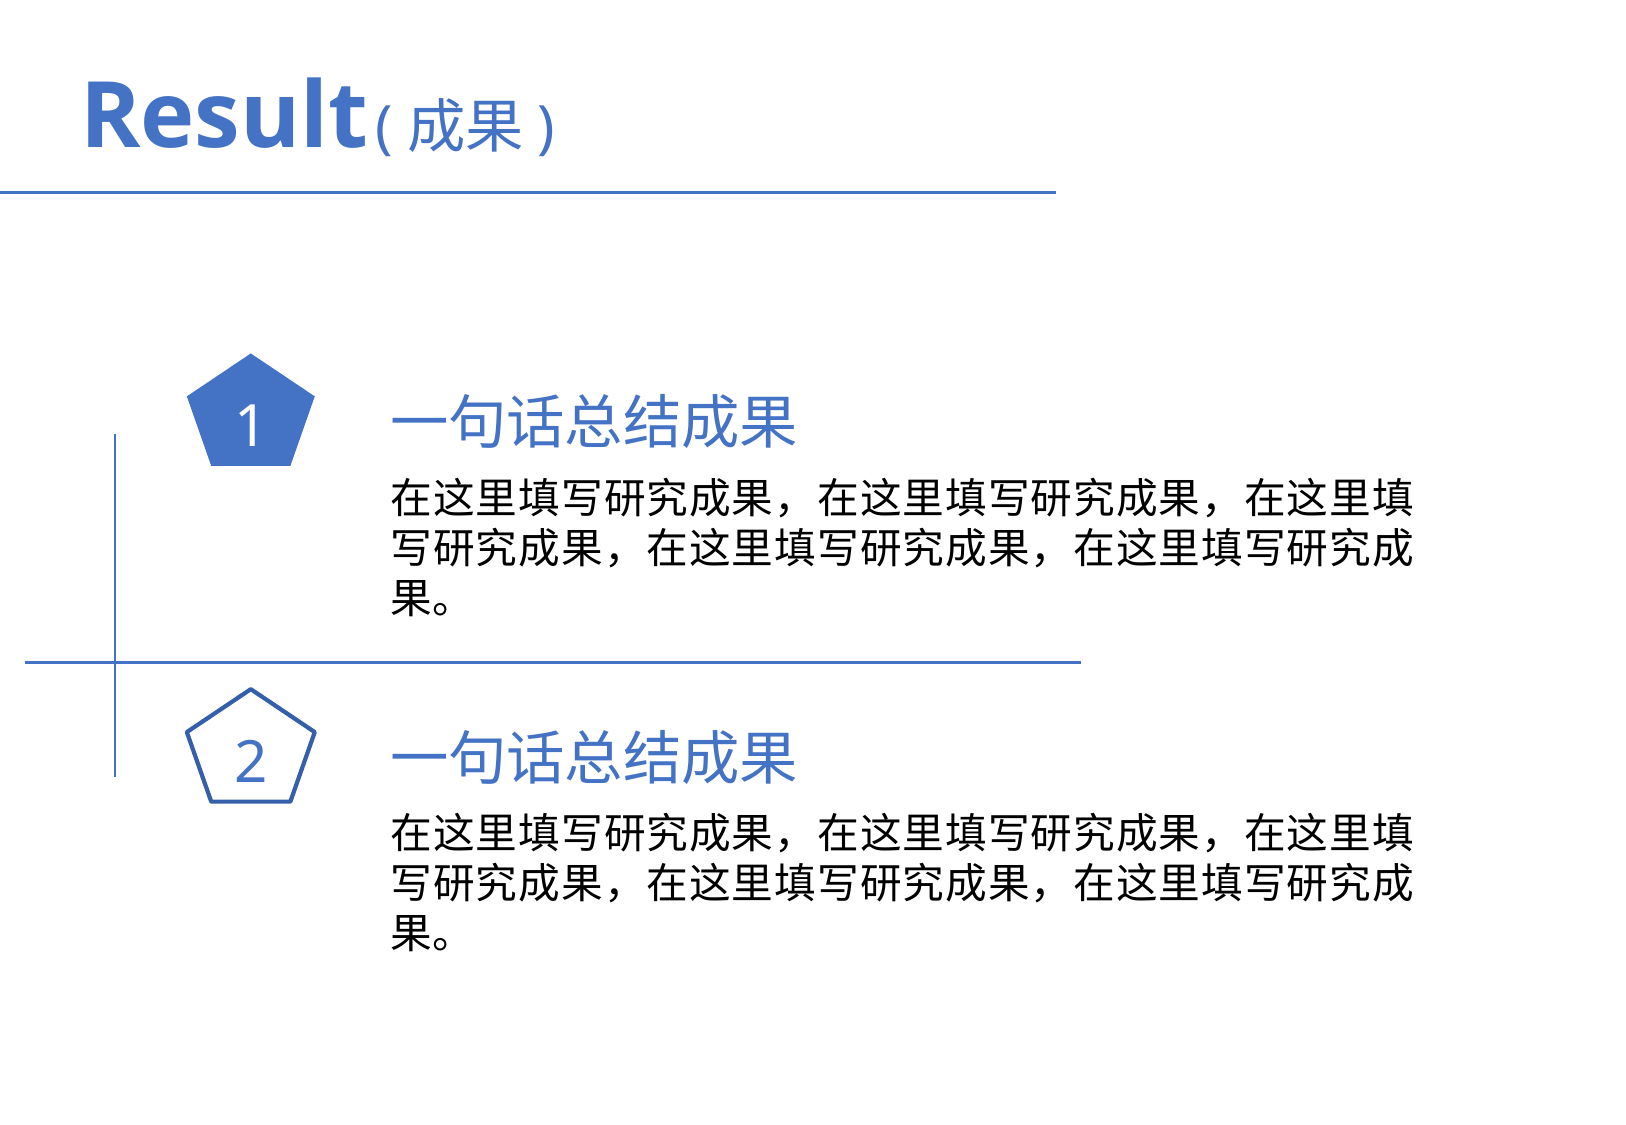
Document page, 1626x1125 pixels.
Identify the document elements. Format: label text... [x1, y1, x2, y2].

text_box 在这里填写研究成果，在这里填写研究成果，在这里填写研究成果，在这里填写研究成果，在这里填写研究成果。 [375, 799, 1429, 965]
text_box 一句话总结成果 [375, 713, 929, 799]
list Result (成果) [64, 48, 1371, 156]
text_box 1 [184, 351, 317, 468]
text_box 一句话总结成果 [375, 378, 929, 463]
text_box 在这里填写研究成果，在这里填写研究成果，在这里填写研究成果，在这里填写研究成果，在这里填写研究成果。 [375, 464, 1429, 629]
text_box 2 [184, 687, 317, 804]
